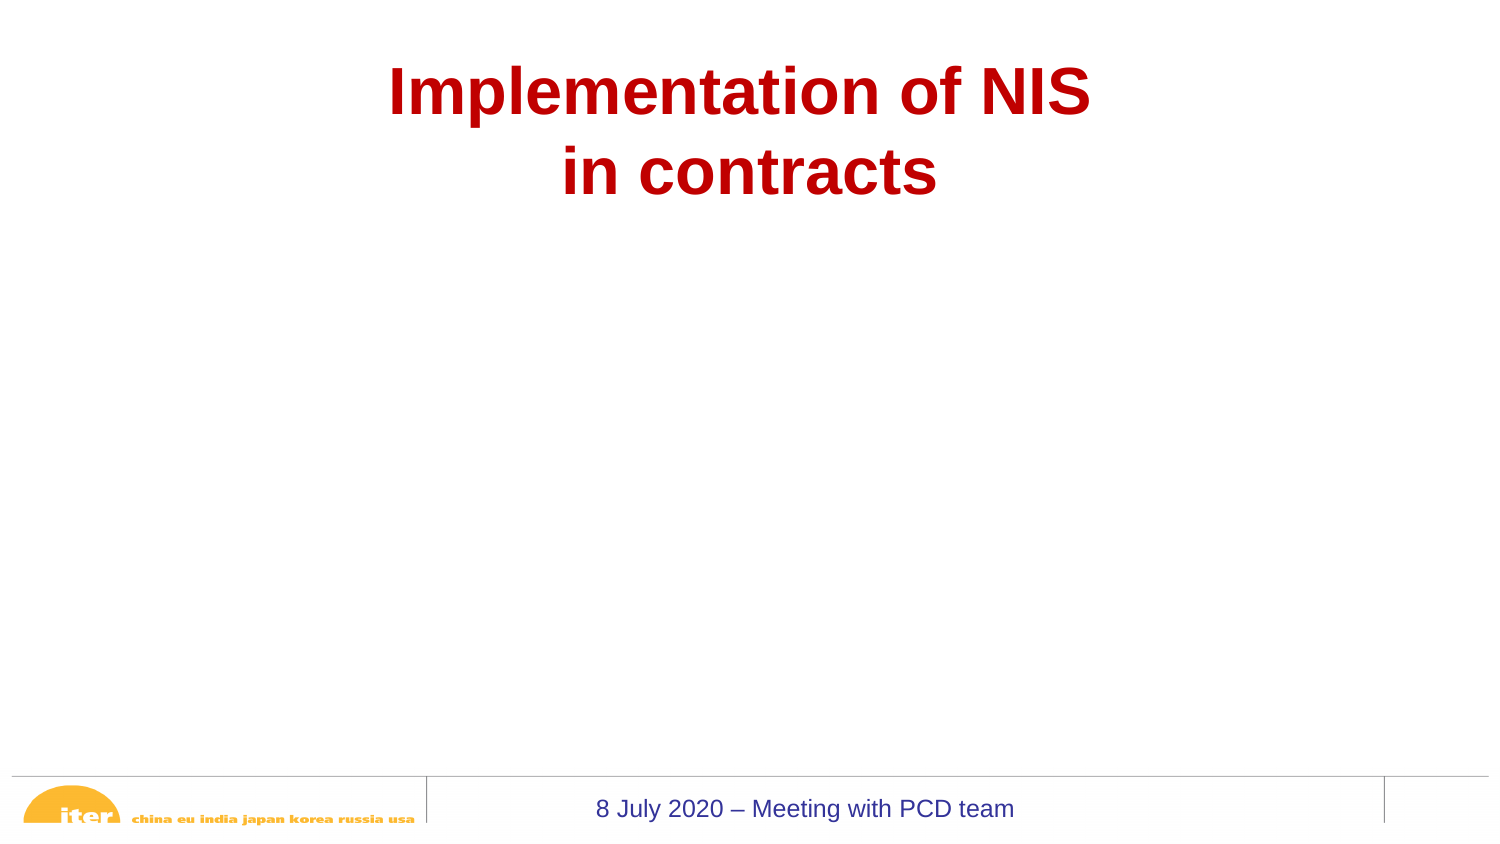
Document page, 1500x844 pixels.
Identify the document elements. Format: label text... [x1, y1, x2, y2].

title Implementation of NIS in contracts [0, 58, 1500, 197]
picture [0, 767, 1500, 844]
